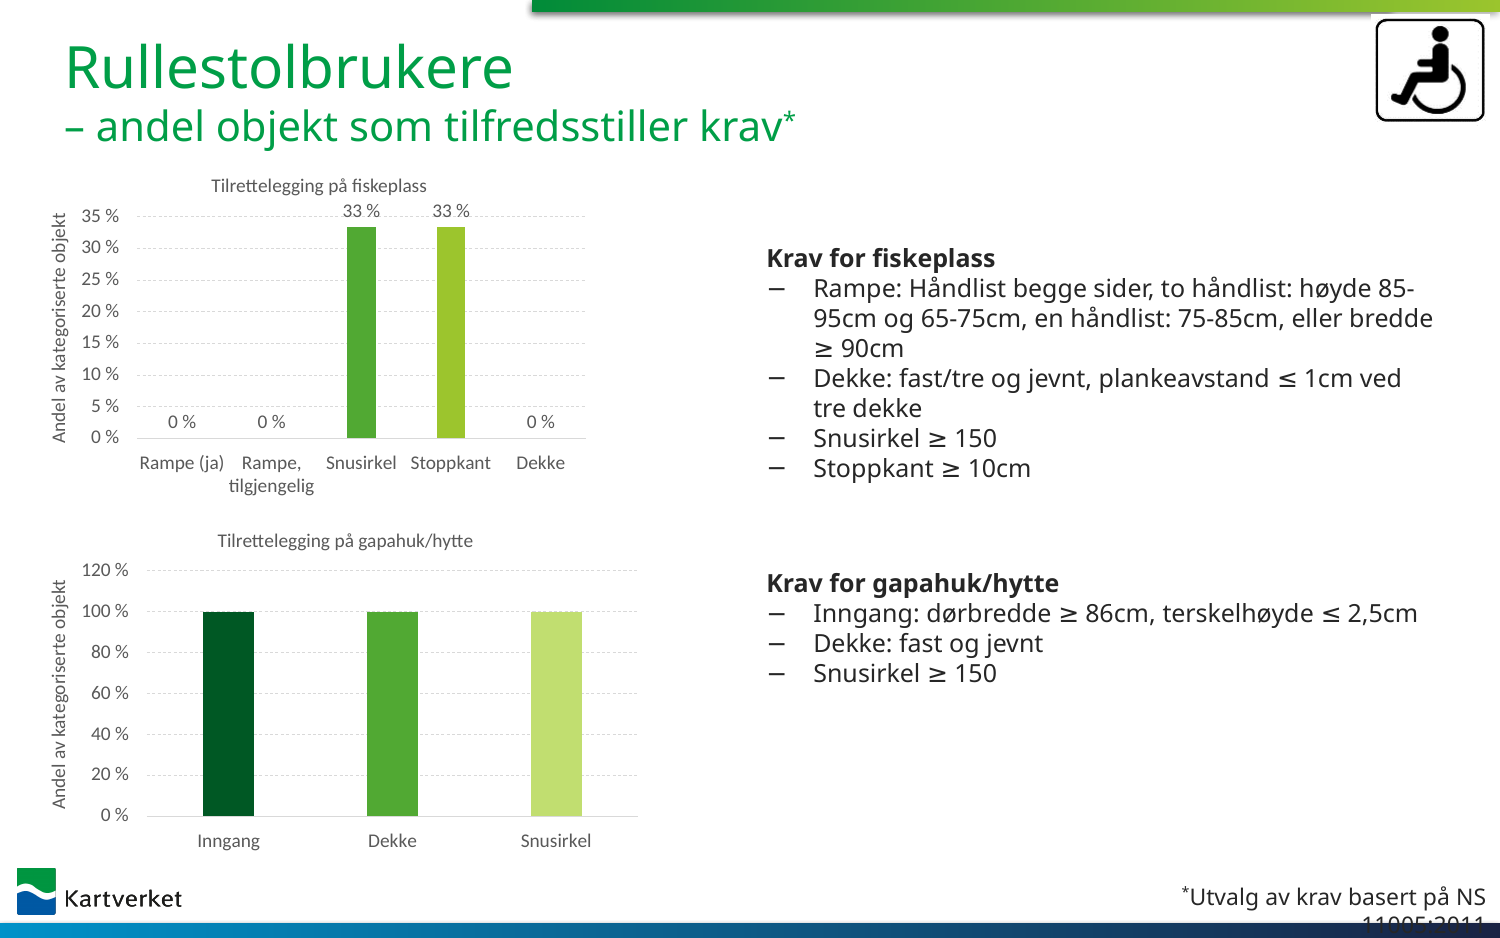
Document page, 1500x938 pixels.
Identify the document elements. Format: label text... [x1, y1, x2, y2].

text_box Rullestolbrukere – andel objekt som tilfredsstiller krav* [49, 29, 1431, 158]
picture [41, 166, 597, 505]
text_box Krav for gapahuk/hytte Inngang: dørbredde ≥ 86cm, terskelhøyde ≤ 2,5cm Dekke: fast og jevnt Snusirkel ≥ 150 [751, 560, 1452, 695]
picture [1371, 13, 1491, 127]
picture [41, 520, 650, 859]
text_box Krav for fiskeplass Rampe: Håndlist begge sider, to håndlist: høyde 85-95cm og 65-75cm, en håndlist: 75-85cm, eller bredde ≥ 90cm Dekke: fast/tre og jevnt, plankeavstand ≤ 1cm ved tre dekke Snusirkel ≥ 150 Stoppkant ≥ 10cm [751, 235, 1452, 490]
text_box *Utvalg av krav basert på NS 11005:2011 [1068, 873, 1500, 938]
